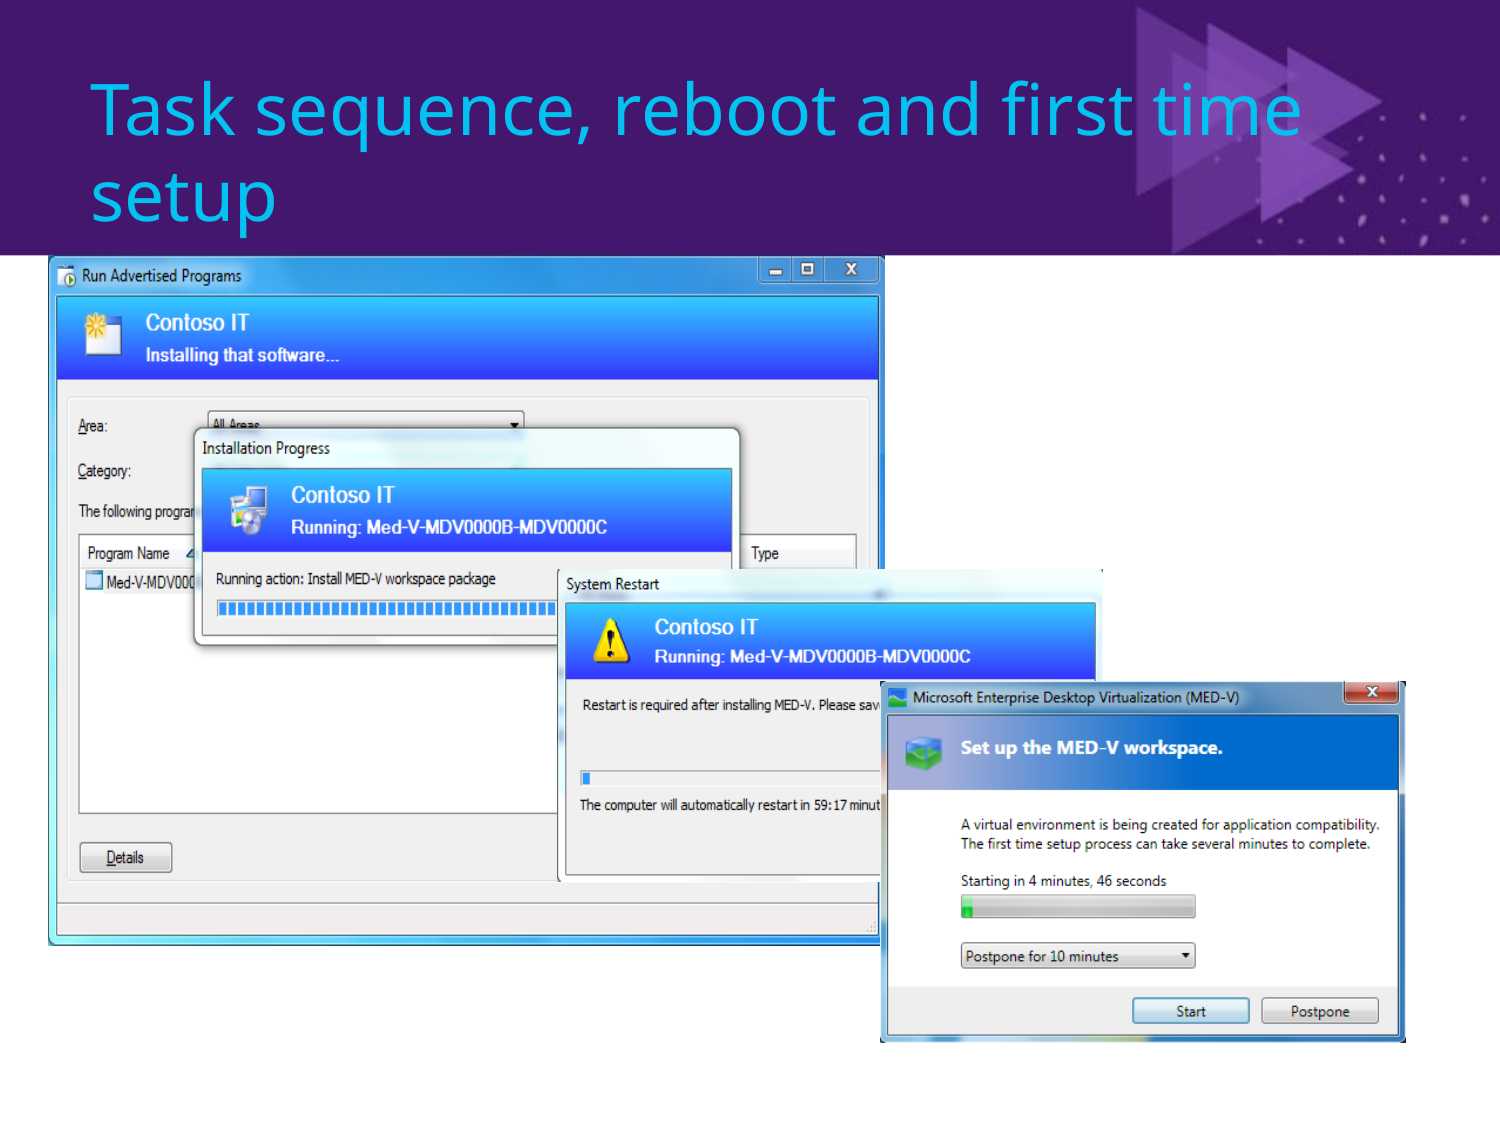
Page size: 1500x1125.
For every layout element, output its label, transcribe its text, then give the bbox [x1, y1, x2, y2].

title Task sequence, reboot and first time setup [75, 56, 1425, 244]
picture [0, 0, 1500, 1043]
